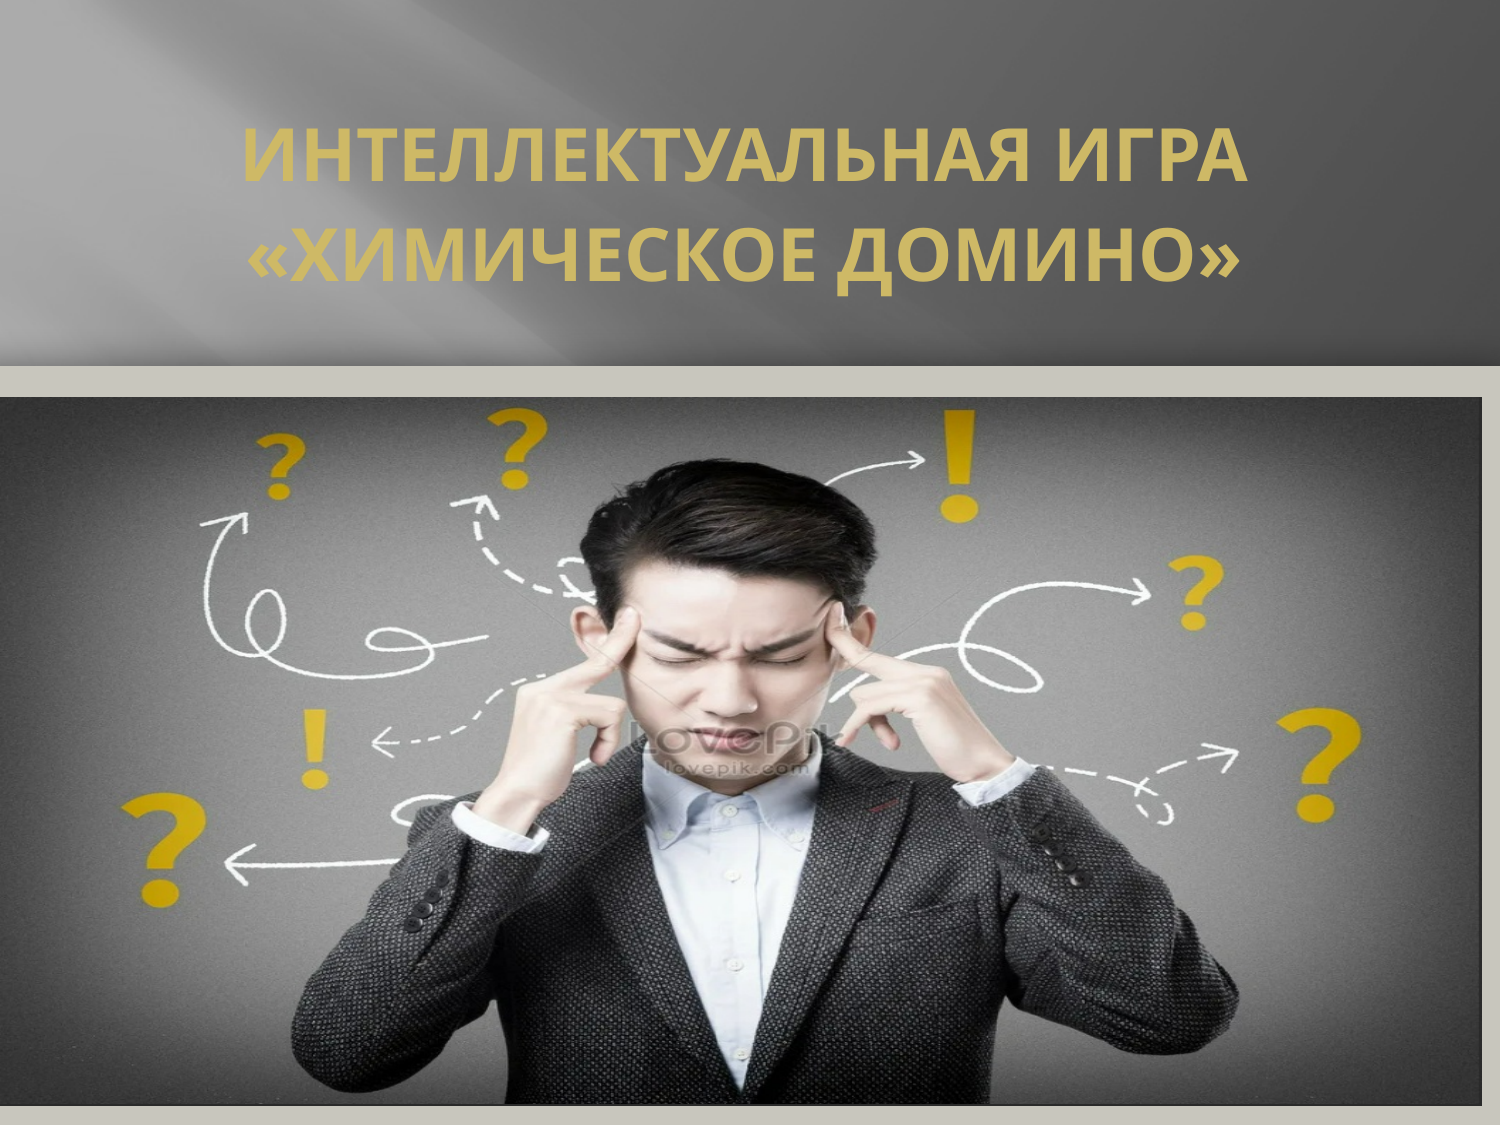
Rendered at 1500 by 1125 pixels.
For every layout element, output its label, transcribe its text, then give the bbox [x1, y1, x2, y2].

title Интеллектуальная игра «Химическое домино» [69, 101, 1420, 303]
picture [0, 396, 1482, 1107]
